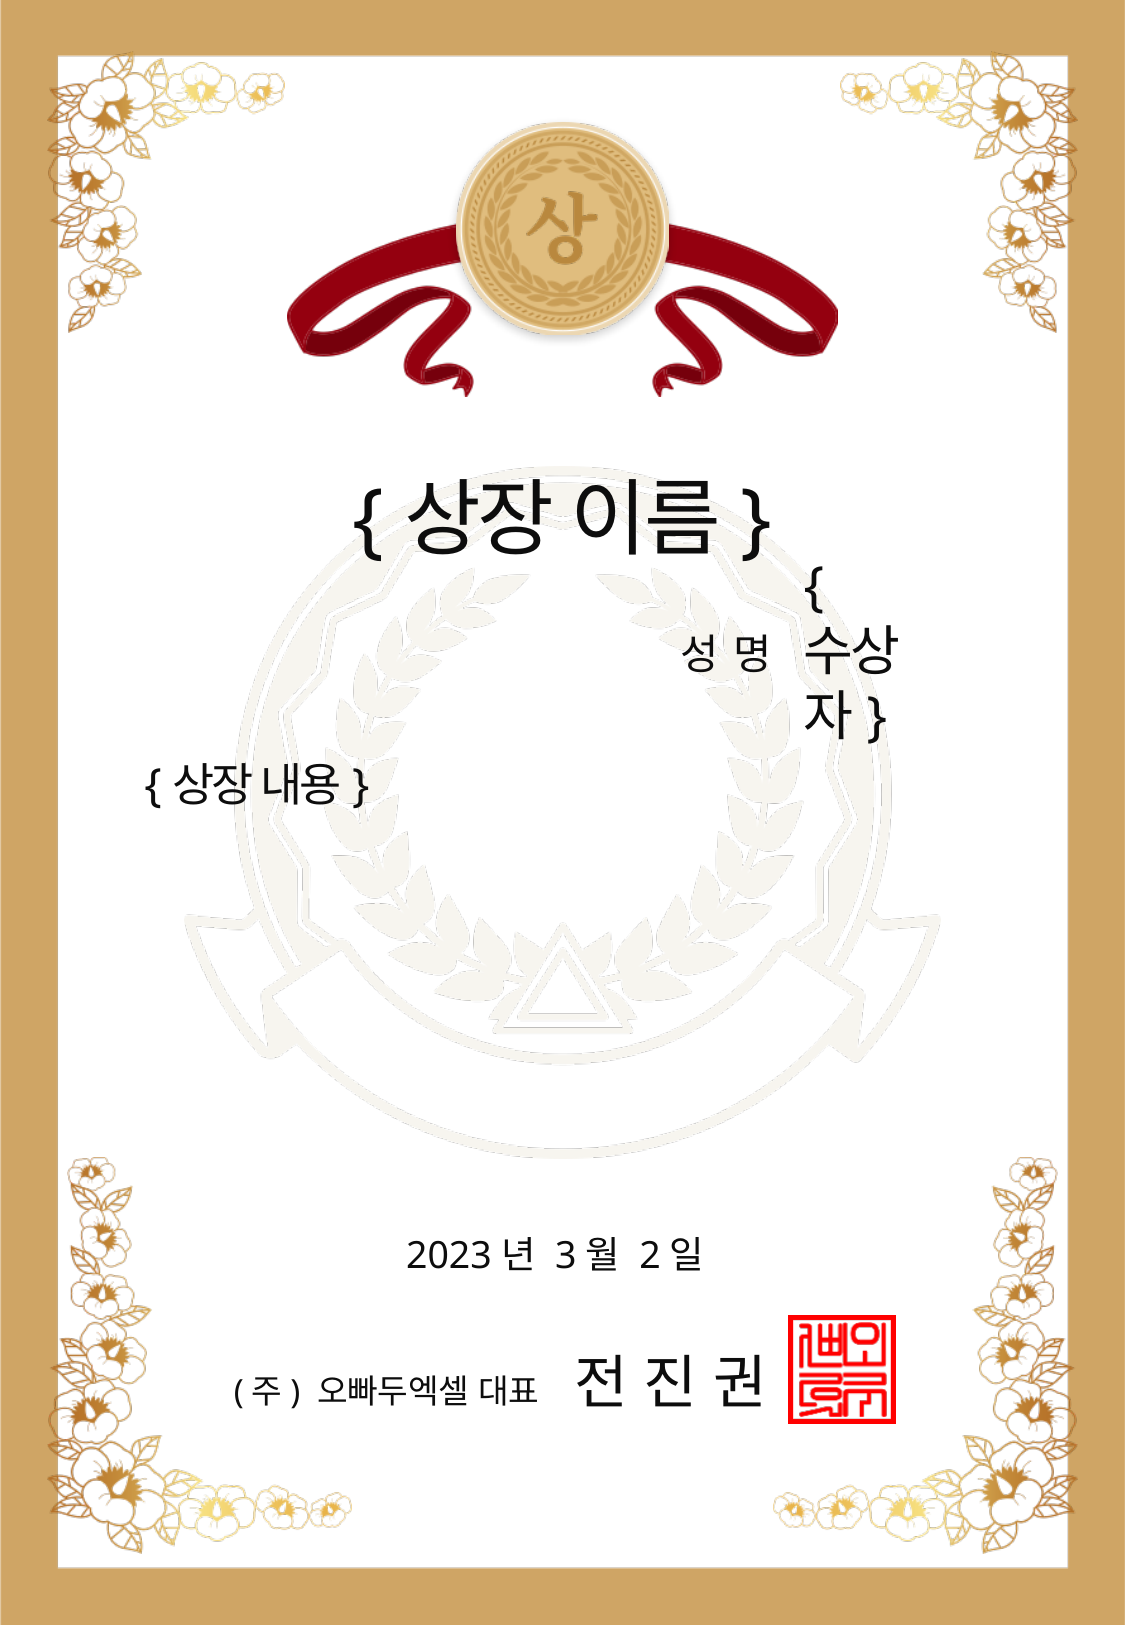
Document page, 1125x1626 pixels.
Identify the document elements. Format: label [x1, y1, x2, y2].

text_box [0, 0, 1125, 1625]
text_box [47, 1157, 352, 1555]
text_box [839, 51, 1078, 333]
text_box [773, 1157, 1078, 1555]
picture [788, 1315, 896, 1424]
text_box [47, 51, 285, 333]
